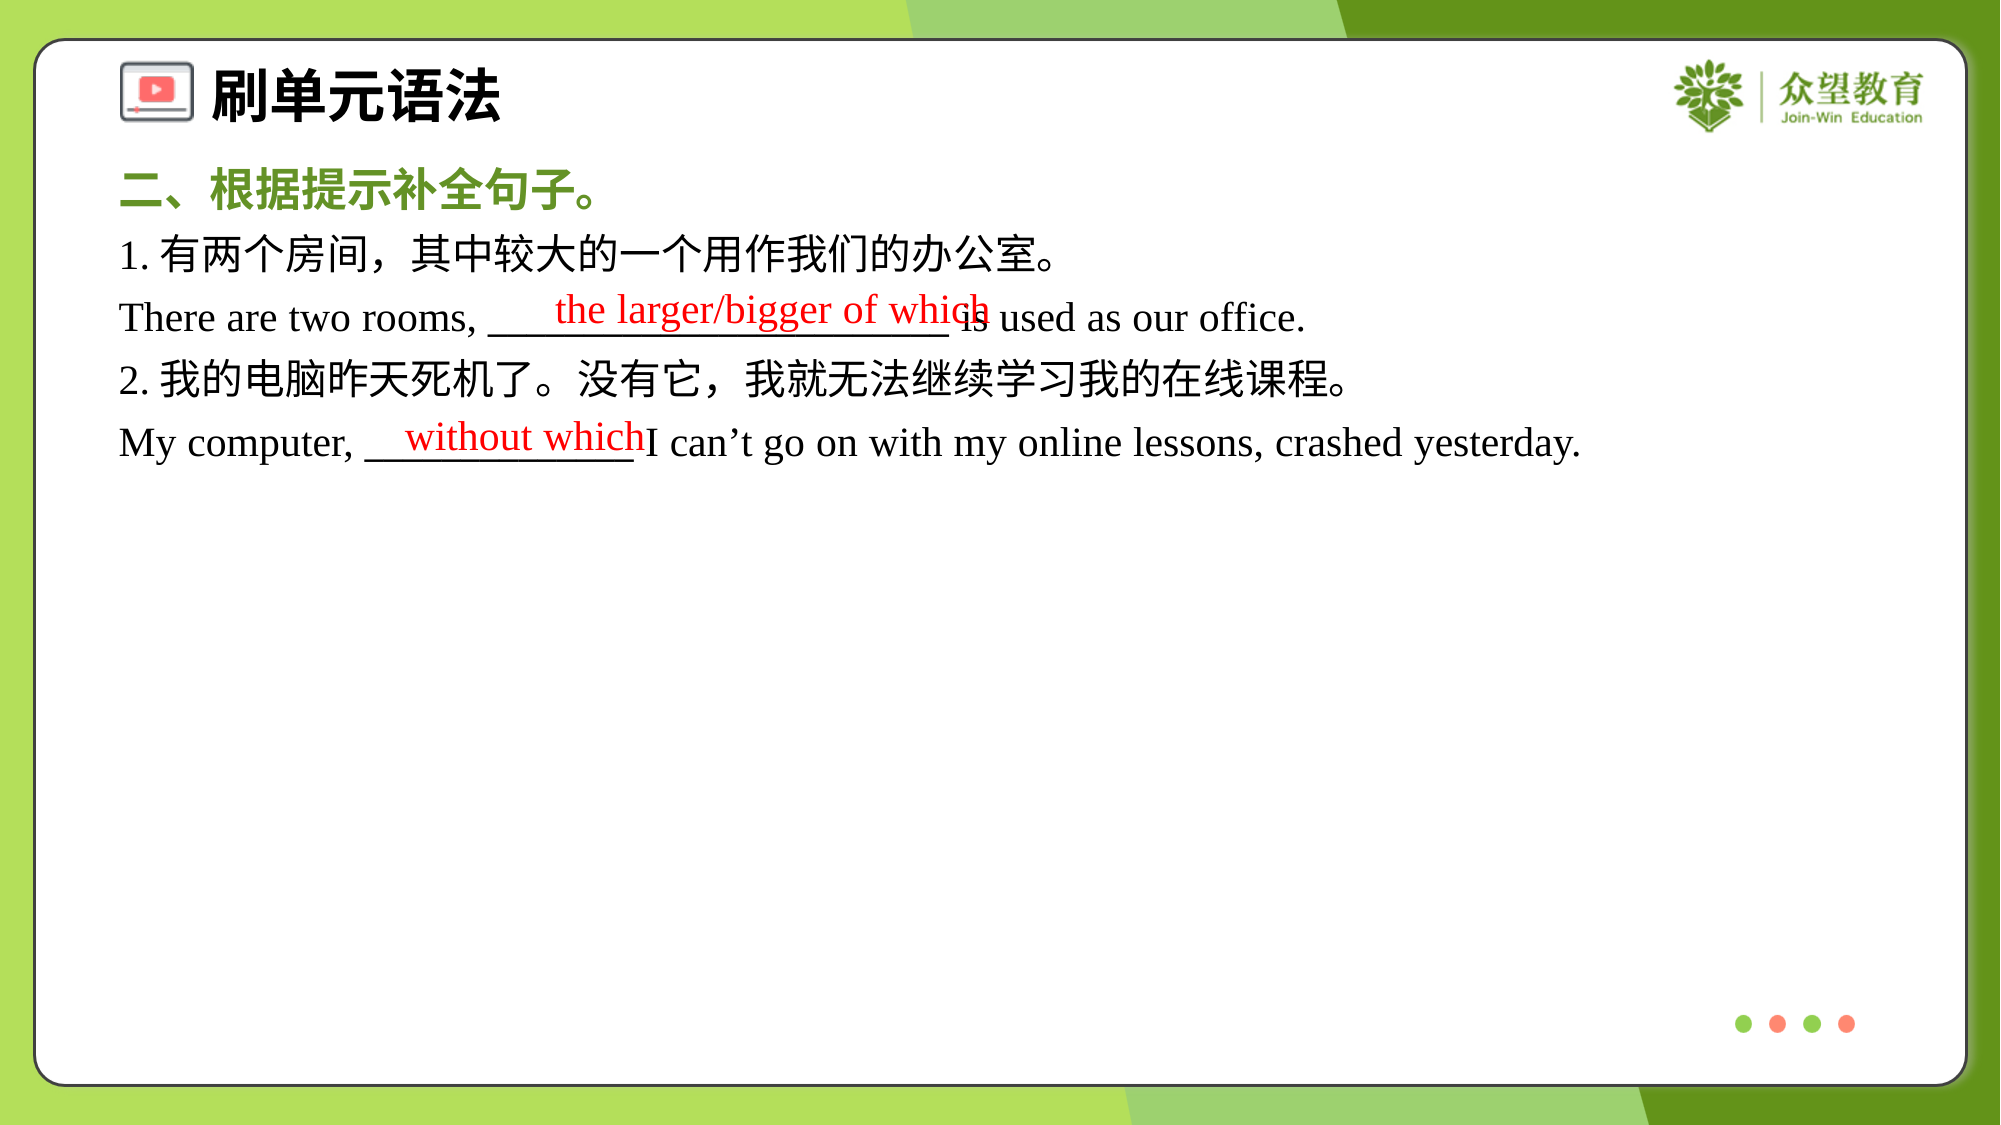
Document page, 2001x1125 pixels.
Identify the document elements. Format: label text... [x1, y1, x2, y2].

picture [0, 0, 2000, 1125]
text_box the larger/bigger of which [536, 269, 1010, 327]
text_box 二、根据提示补全句子。 [118, 146, 1883, 215]
text_box 1.有两个房间，其中较大的一个用作我们的办公室。 There are two rooms, ________________________ is used as our office. 2.我的电脑昨天死机了。没有它，我就无法继续学习我的在线课程。 My computer, ______________ I can’t go on with my online lessons, crashed yesterday. [118, 215, 1883, 460]
text_box without which [395, 396, 655, 454]
